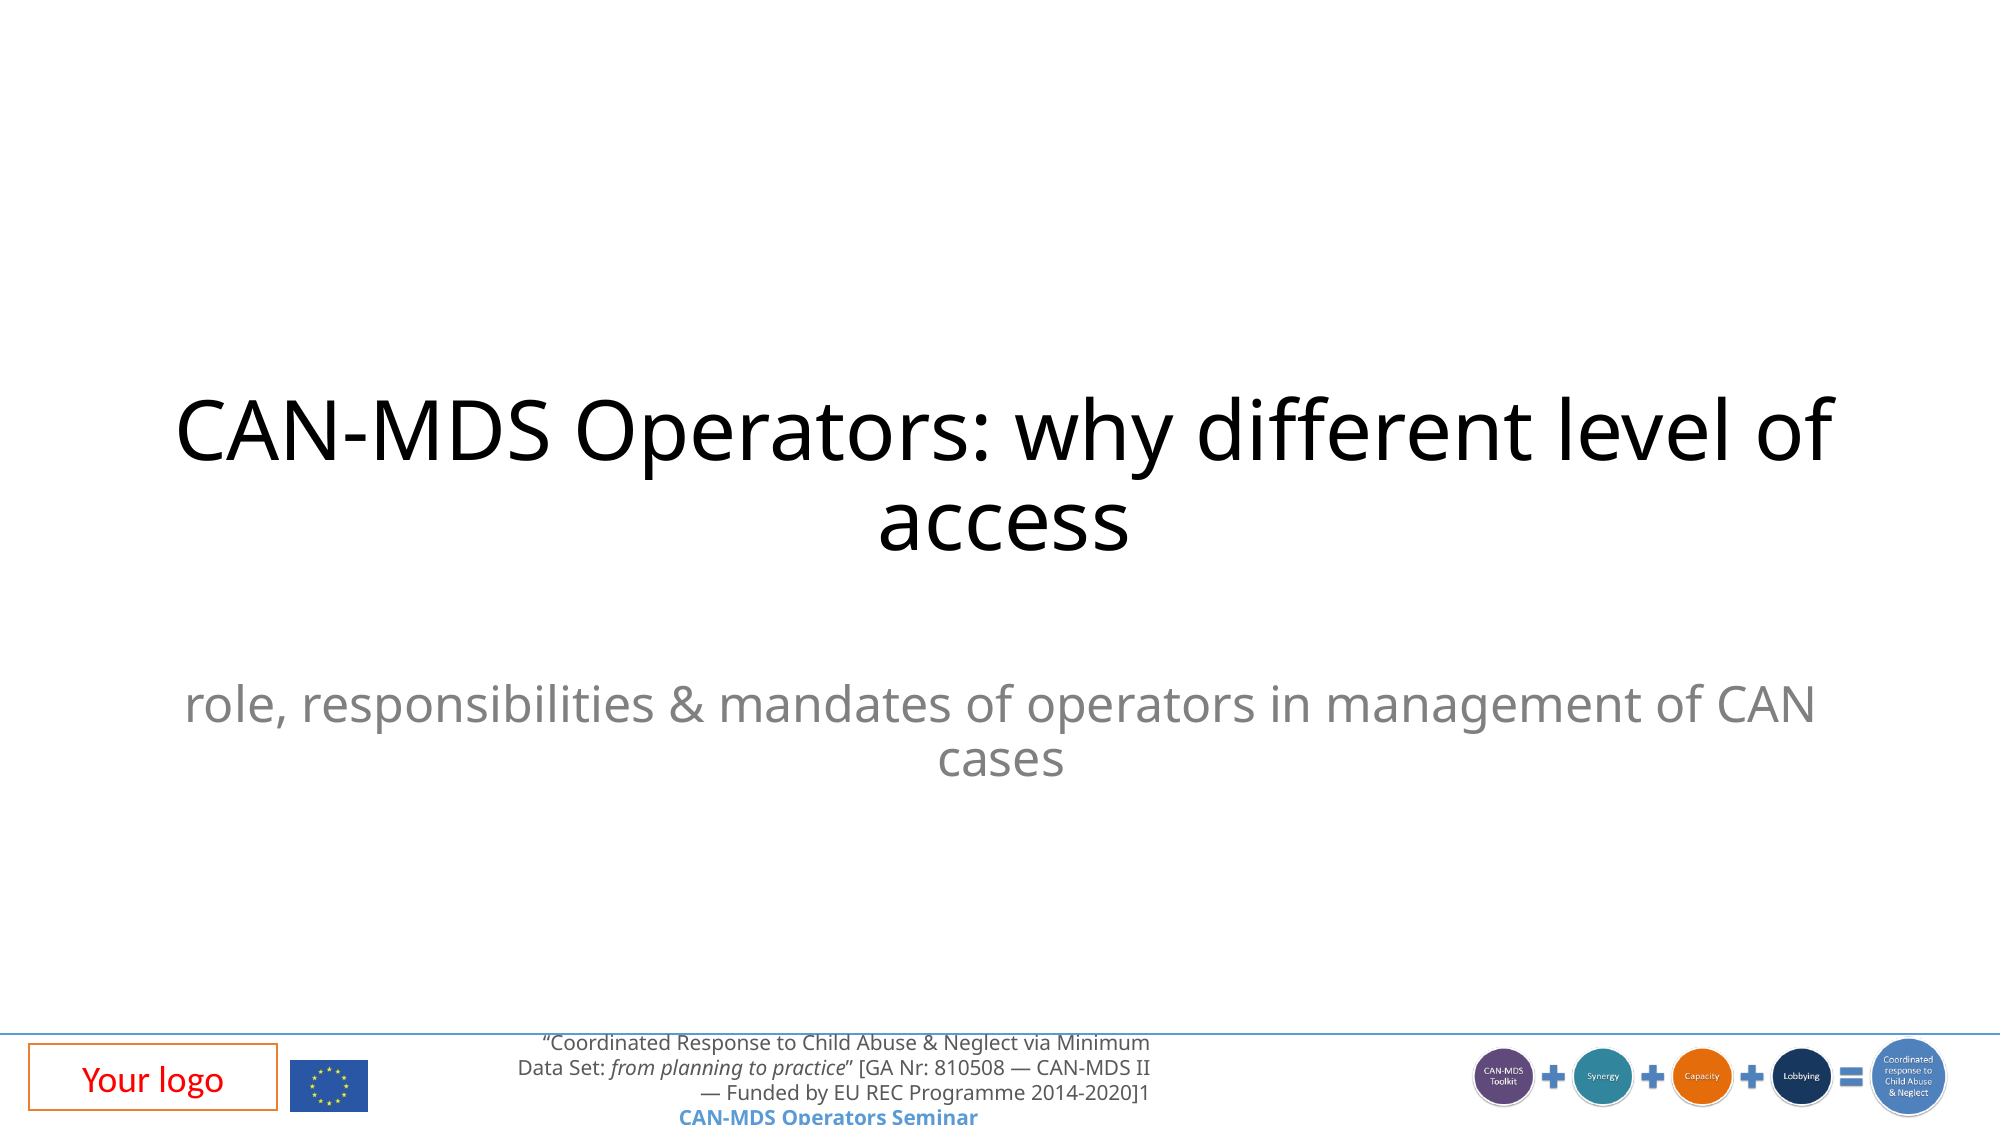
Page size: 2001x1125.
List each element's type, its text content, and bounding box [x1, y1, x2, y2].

subtitle role, responsibilities & mandates of operators in management of CAN cases [155, 590, 1848, 863]
picture [290, 1060, 368, 1112]
picture [1470, 1035, 1949, 1119]
title CAN-MDS Operators: why different level of access [66, 184, 1942, 576]
